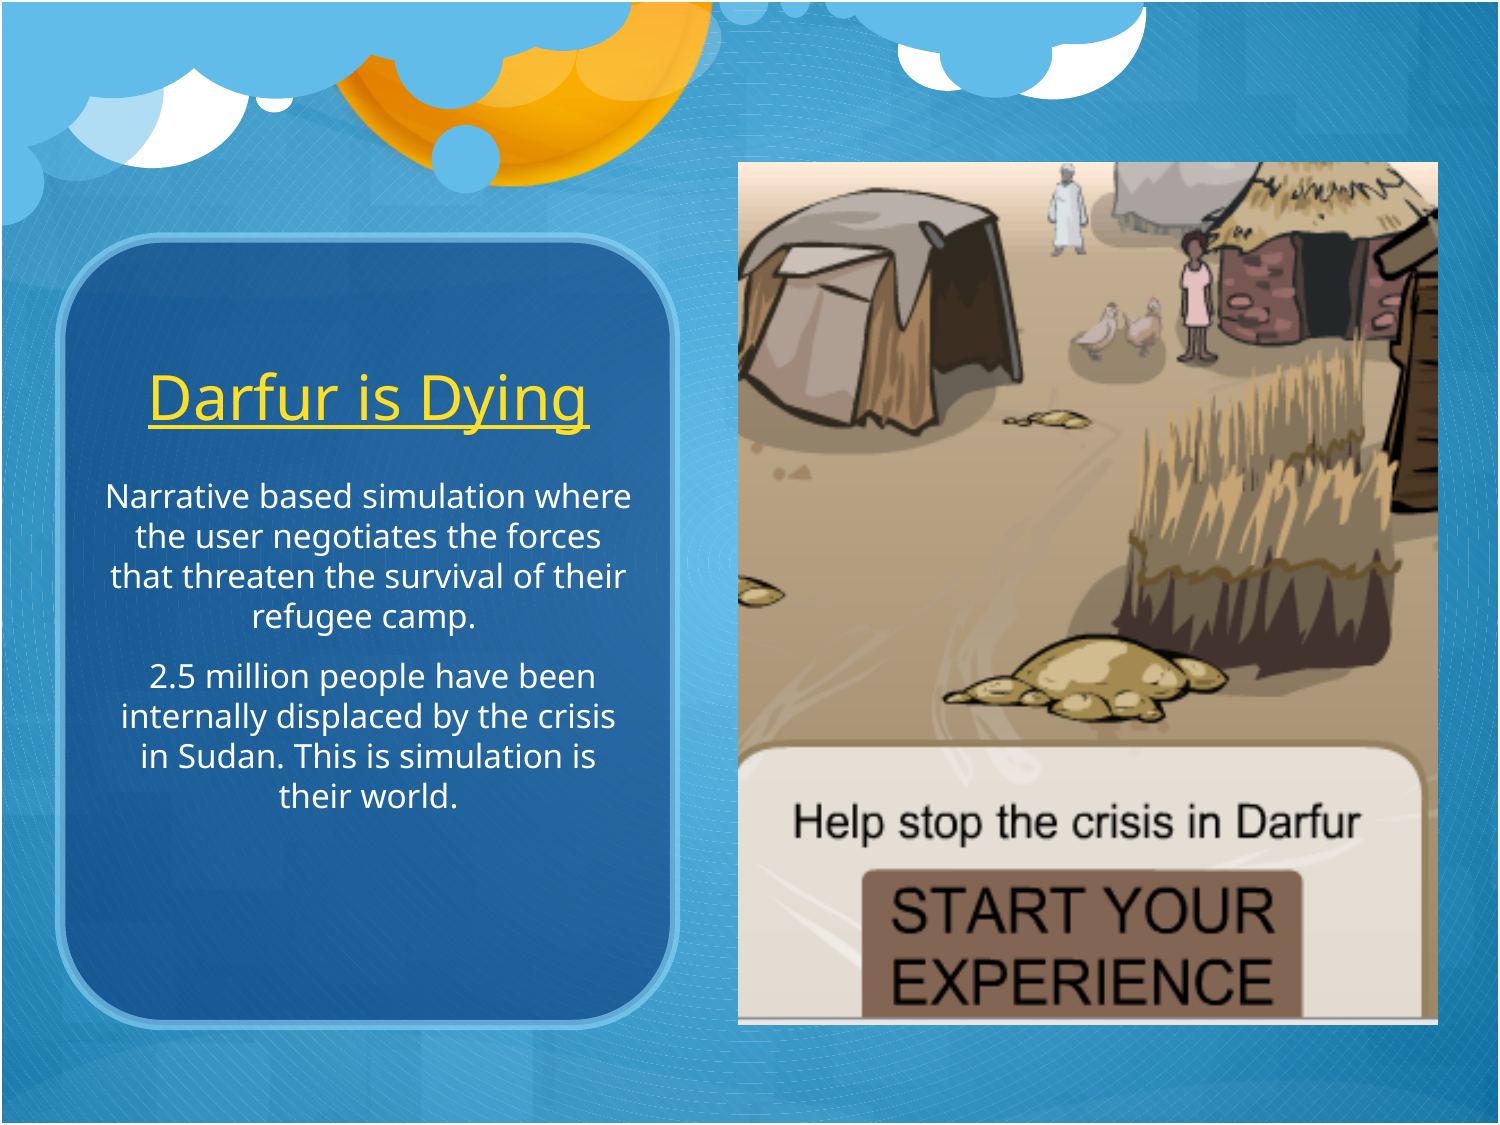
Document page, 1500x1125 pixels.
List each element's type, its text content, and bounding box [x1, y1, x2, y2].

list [738, 161, 1438, 1026]
title Darfur is Dying [87, 275, 650, 450]
list Narrative based simulation where the user negotiates the forces that threaten the survival of their refugee camp. 2.5 million people have been internally displaced by the crisis in Sudan. This is simulation is their world. [87, 467, 650, 988]
picture [2, 2, 1498, 1123]
